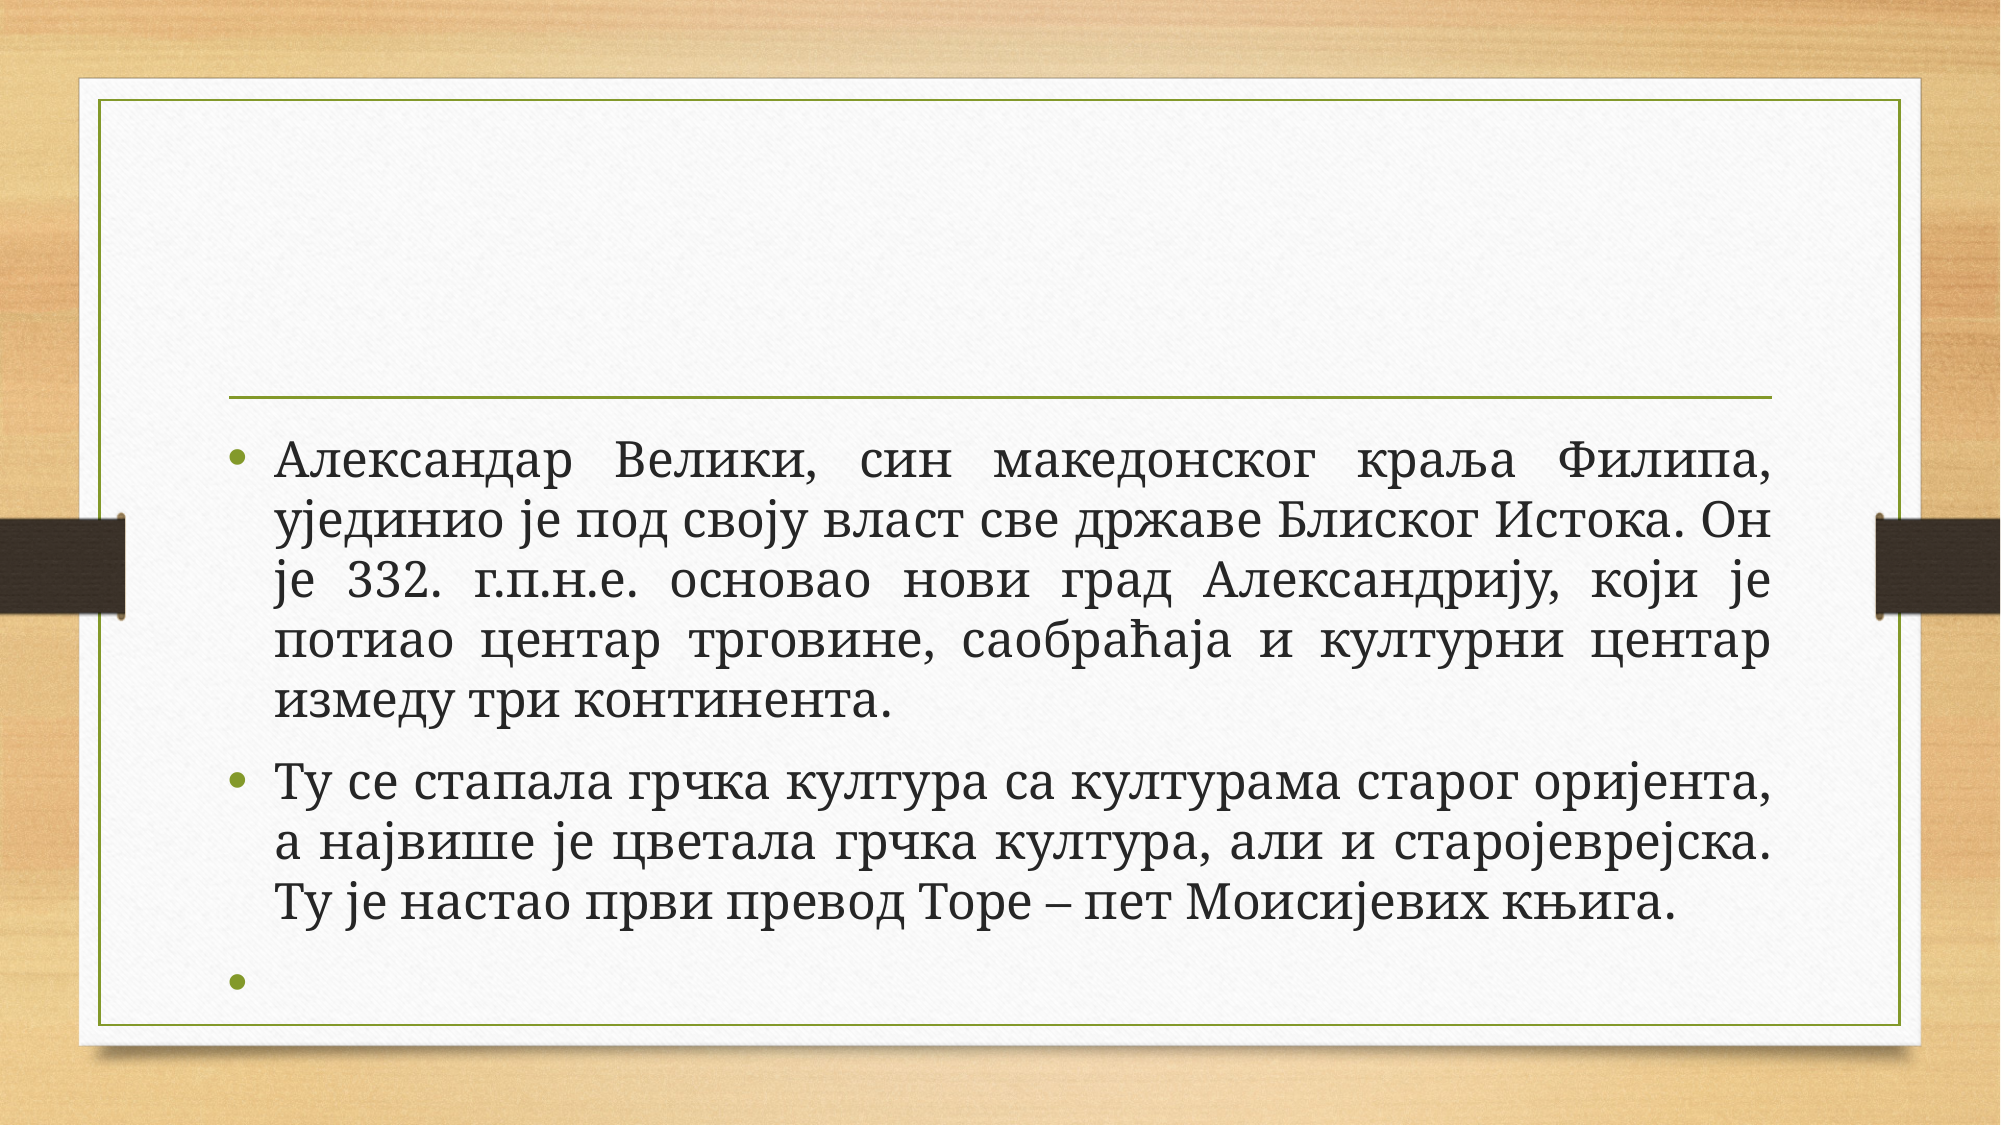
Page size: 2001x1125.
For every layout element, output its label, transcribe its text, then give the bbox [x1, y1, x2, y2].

list Александар Велики, син македонског краља Филипа, ујединио је под своју власт све државе Блиског Истока. Он је 332. г.п.н.е. основао нови град Александрију, који је потиао центар трговине, саобраћаја и културни центар измеду три континента. Ту се стапала грчка култура са културама старог оријента, а највише је цветала грчка култура, али и старојеврејска. Ту је настао први превод Торе – пет Моисијевих књига. [212, 419, 1788, 964]
picture [0, 0, 2001, 1125]
